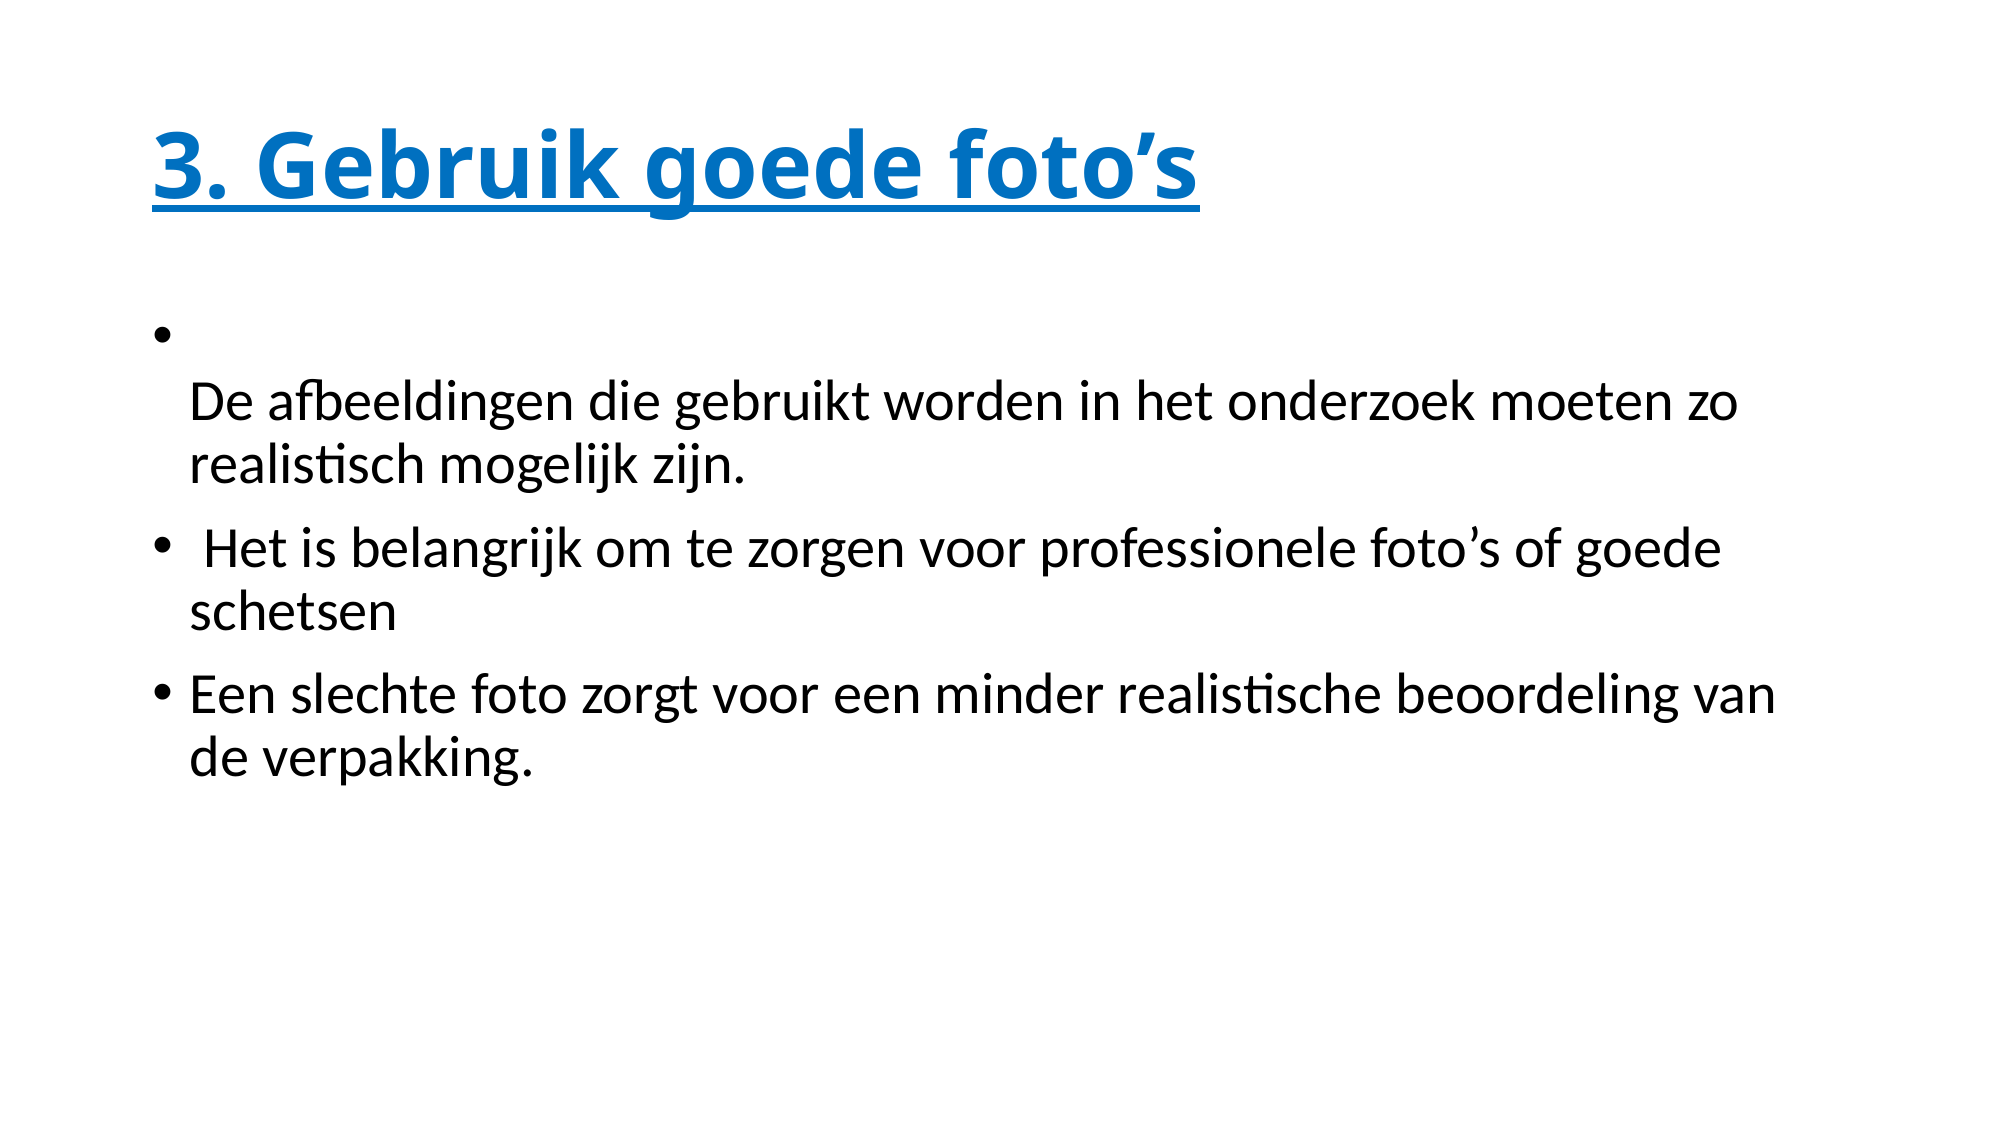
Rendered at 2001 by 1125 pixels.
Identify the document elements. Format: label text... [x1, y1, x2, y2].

title 3. Gebruik goede foto’s [137, 59, 1863, 278]
list De afbeeldingen die gebruikt worden in het onderzoek moeten zo realistisch mogelijk zijn. Het is belangrijk om te zorgen voor professionele foto’s of goede schetsen Een slechte foto zorgt voor een minder realistische beoordeling van de verpakking. [137, 299, 1863, 1014]
